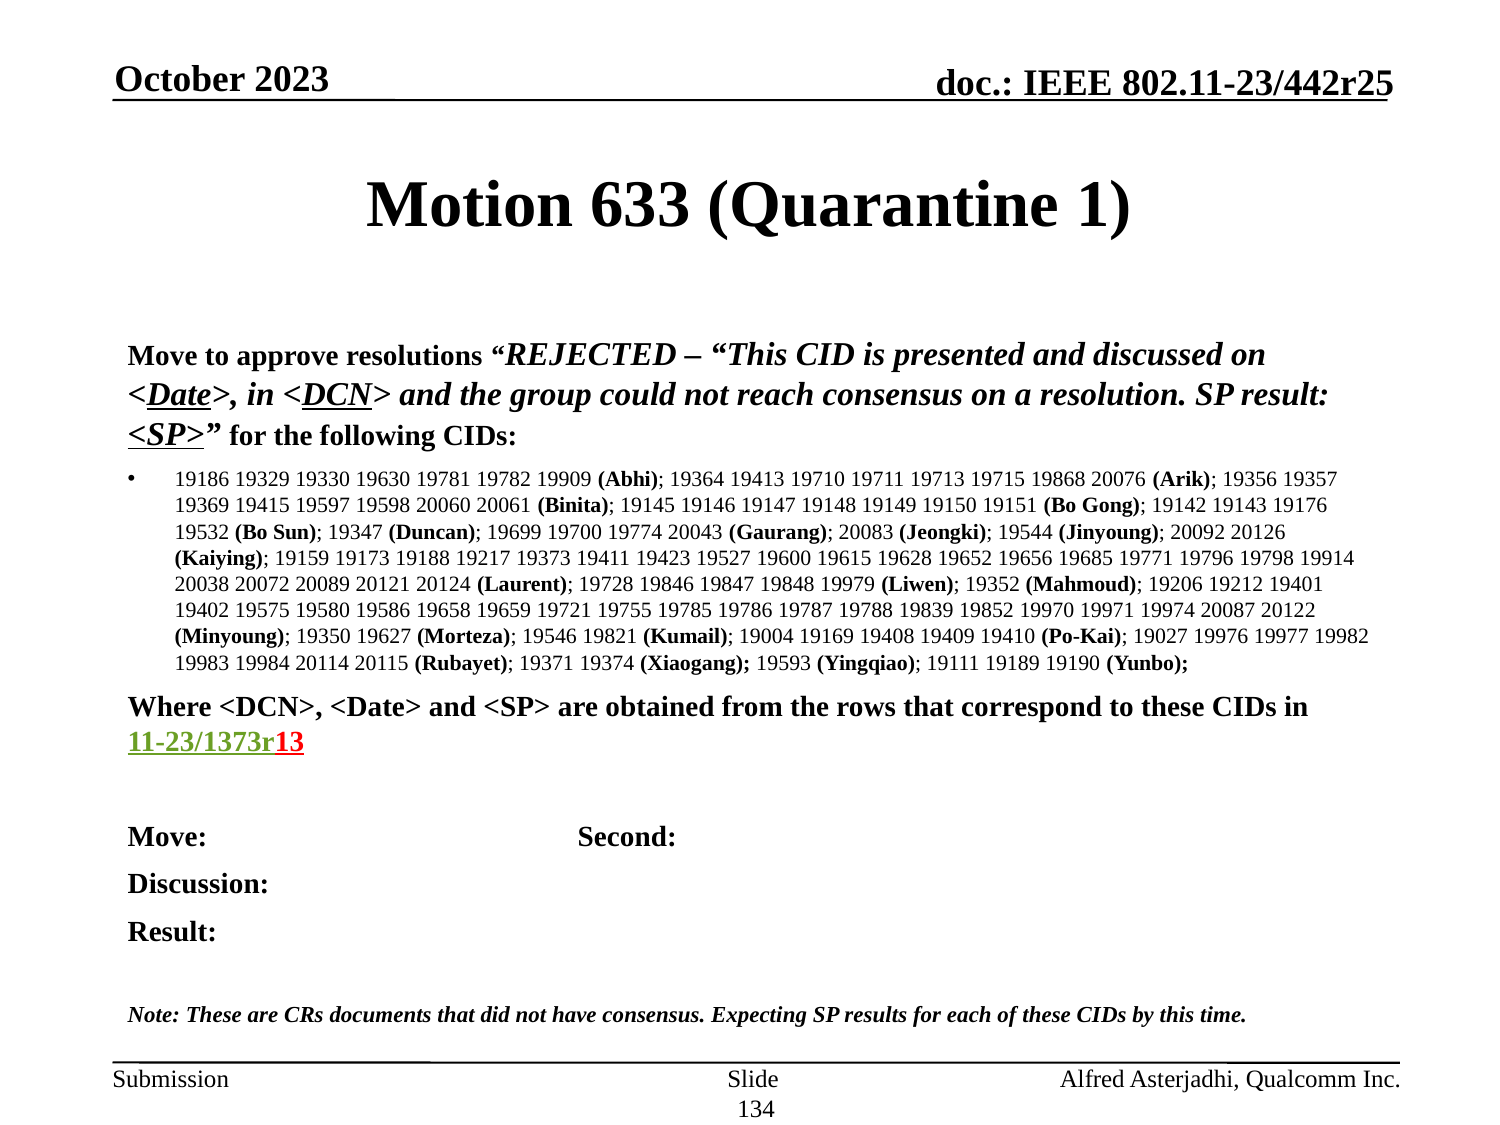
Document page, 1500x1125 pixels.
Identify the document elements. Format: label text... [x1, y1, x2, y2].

title Motion 633 (Quarantine 1) [112, 112, 1388, 288]
footer Alfred Asterjadhi, Qualcomm Inc. [878, 1061, 1402, 1093]
list Move to approve resolutions “REJECTED – “This CID is presented and discussed on <Date>, in <DCN> and the group could not reach consensus on a resolution. SP result: <SP>” for the following CIDs: 19186 19329 19330 19630 19781 19782 19909 (Abhi); 19364 19413 19710 19711 19713 19715 19868 20076 (Arik); 19356 19357 19369 19415 19597 19598 20060 20061 (Binita); 19145 19146 19147 19148 19149 19150 19151 (Bo Gong); 19142 19143 19176 19532 (Bo Sun); 19347 (Duncan); 19699 19700 19774 20043 (Gaurang); 20083 (Jeongki); 19544 (Jinyoung); 20092 20126 (Kaiying); 19159 19173 19188 19217 19373 19411 19423 19527 19600 19615 19628 19652 19656 19685 19771 19796 19798 19914 20038 20072 20089 20121 20124 (Laurent); 19728 19846 19847 19848 19979 (Liwen); 19352 (Mahmoud); 19206 19212 19401 19402 19575 19580 19586 19658 19659 19721 19755 19785 19786 19787 19788 19839 19852 19970 19971 19974 20087 20122 (Minyoung); 19350 19627 (Morteza); 19546 19821 (Kumail); 19004 19169 19408 19409 19410 (Po-Kai); 19027 19976 19977 19982 19983 19984 20114 20115 (Rubayet); 19371 19374 (Xiaogang); 19593 (Yingqiao); 19111 19189 19190 (Yunbo); Where <DCN>, <Date> and <SP> are obtained from the rows that correspond to these CIDs in 11-23/1373r13 Move: Second: Discussion: Result: Note: These are CRs documents that did not have consensus. Expecting SP results for each of these CIDs by this time. [112, 324, 1388, 1063]
slide_number Slide 134 [712, 1061, 800, 1123]
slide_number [114, 54, 423, 100]
